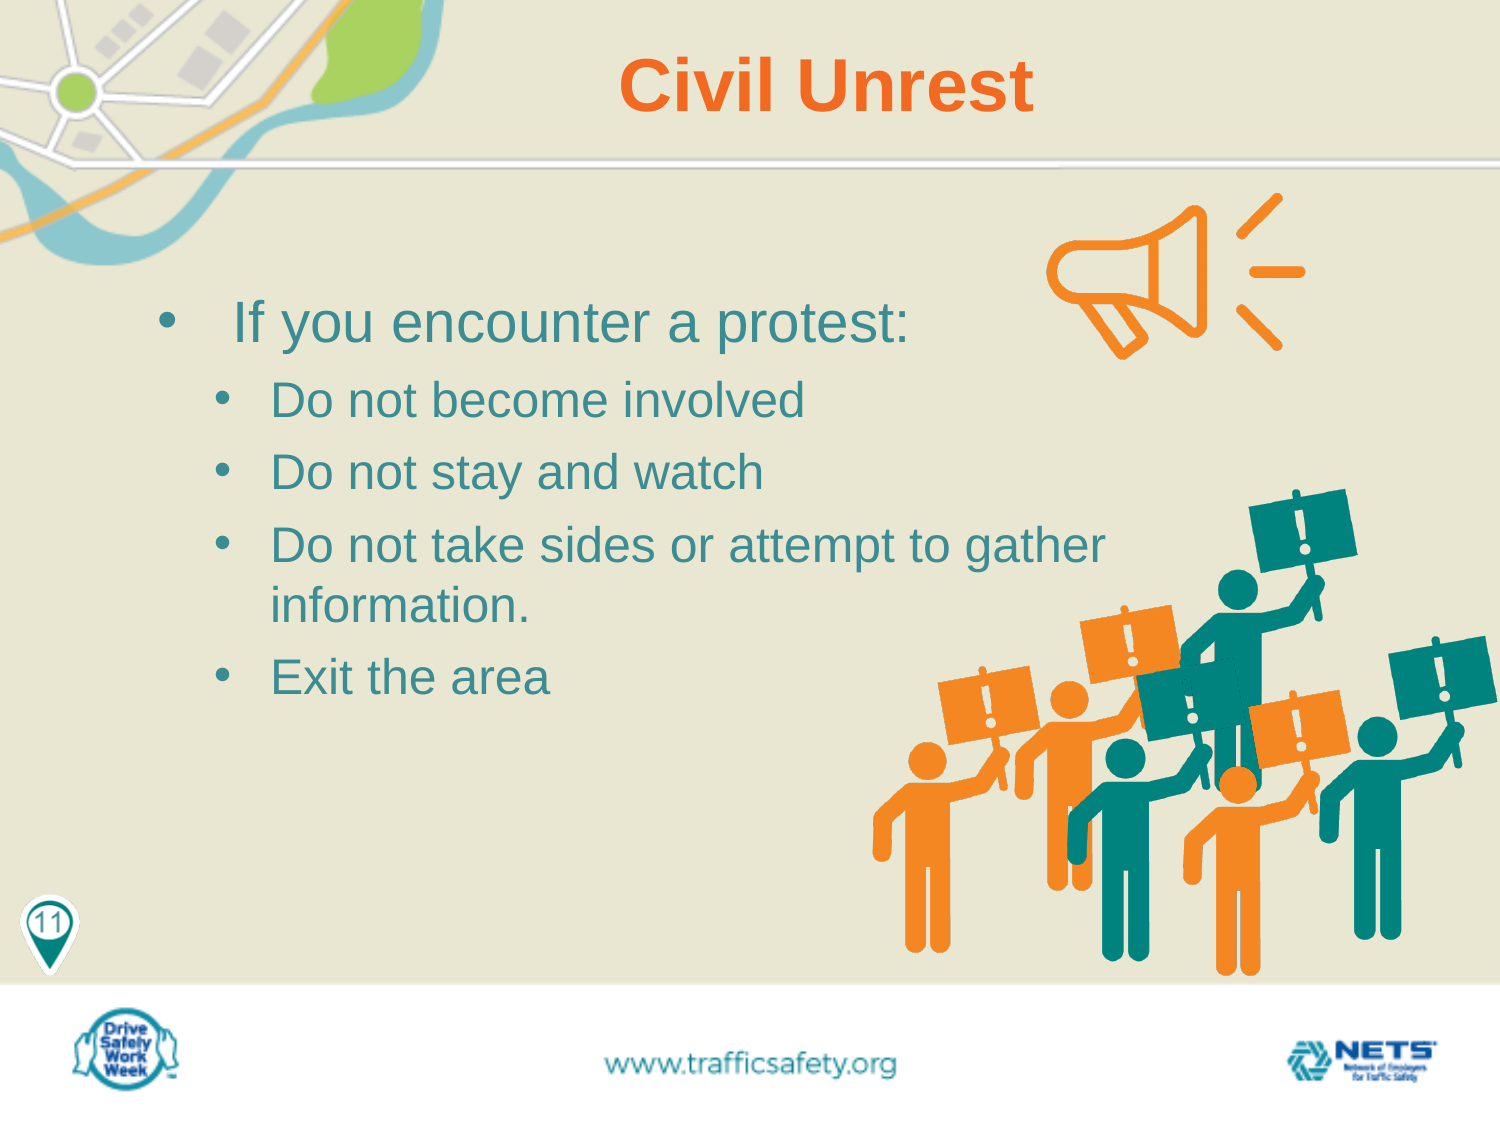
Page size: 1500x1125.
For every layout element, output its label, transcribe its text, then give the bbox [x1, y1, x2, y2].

list If you encounter a protest: Do not become involved Do not stay and watch Do not take sides or attempt to gather information. Exit the area [149, 276, 1388, 934]
picture [0, 0, 1500, 1125]
title Civil Unrest [0, 5, 1043, 157]
